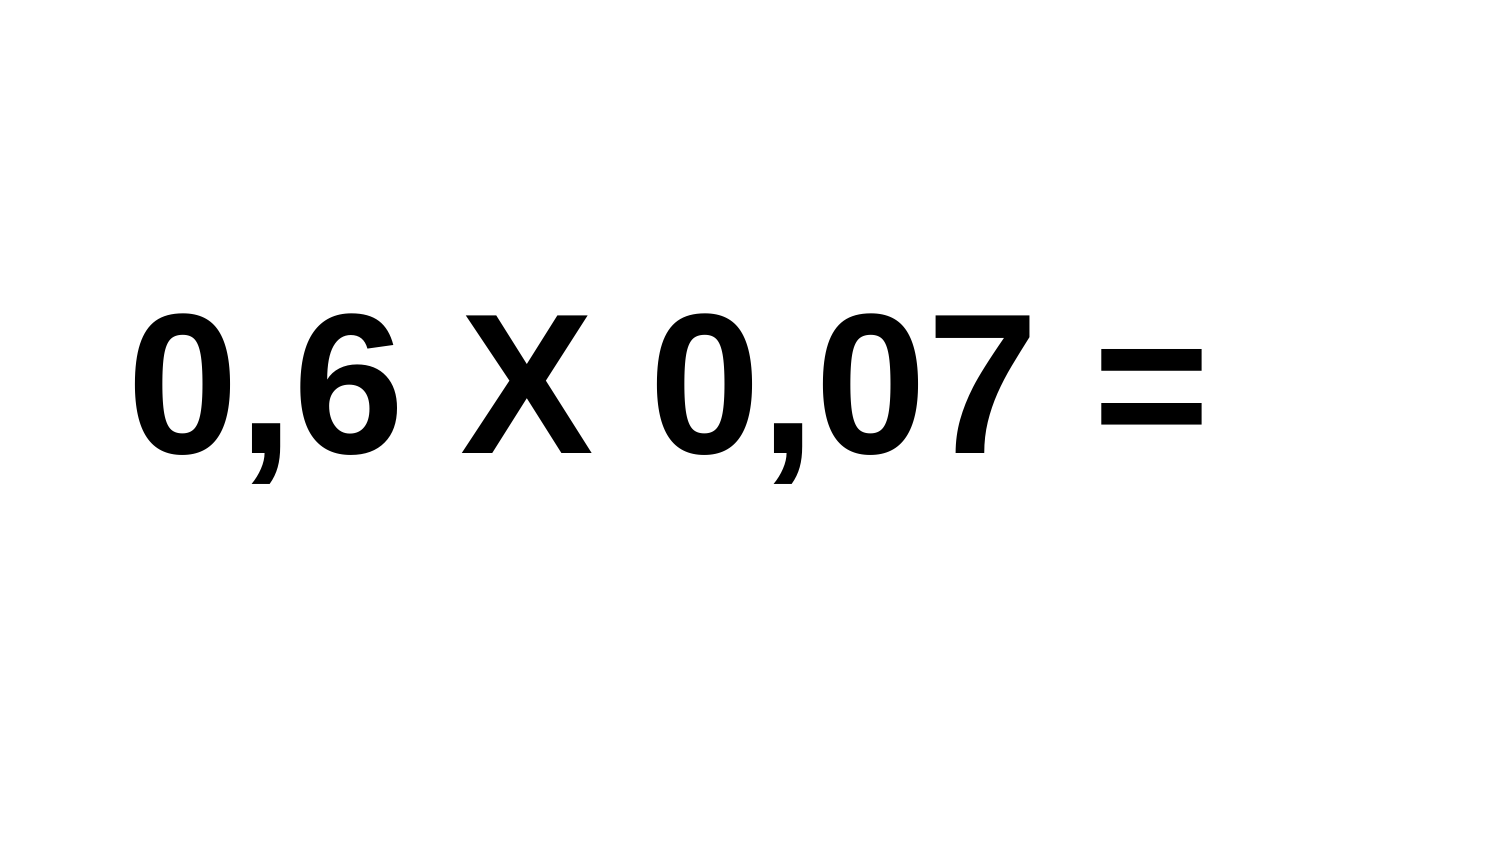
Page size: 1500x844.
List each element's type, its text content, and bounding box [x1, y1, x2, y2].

text_box 0,6 X 0,07 = [112, 318, 1388, 509]
